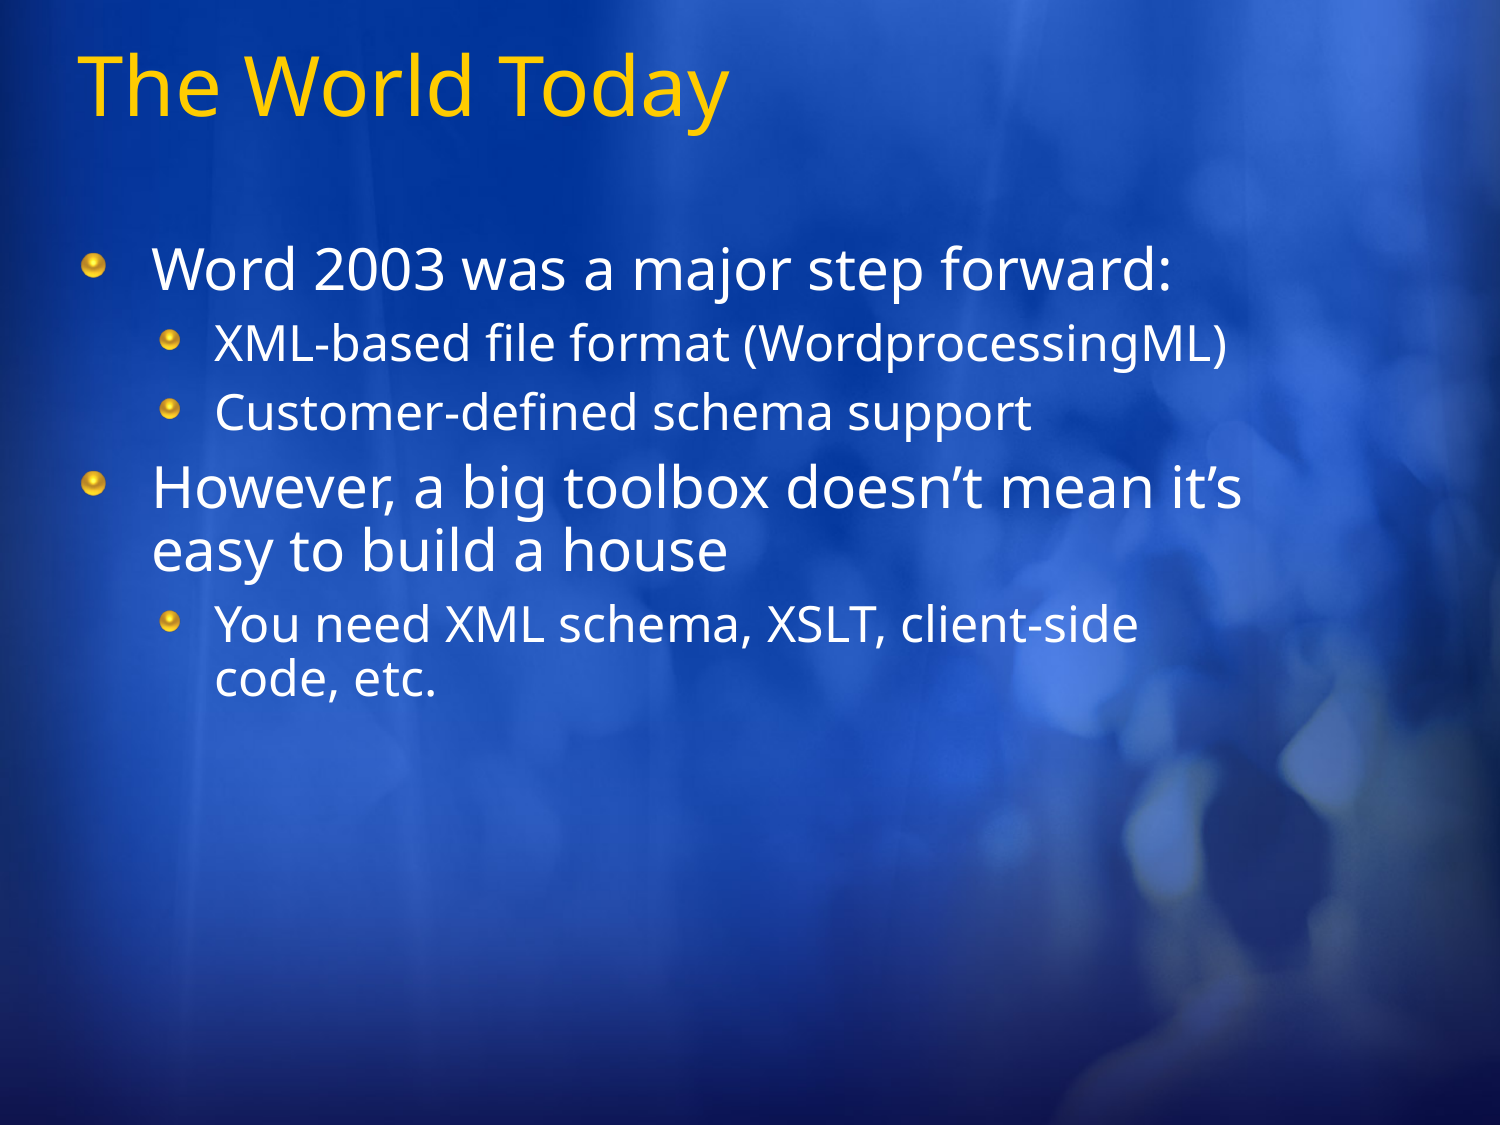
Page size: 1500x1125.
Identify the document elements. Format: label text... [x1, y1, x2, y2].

picture [0, 0, 1500, 1125]
list Word 2003 was a major step forward: XML-based file format (WordprocessingML) Customer-defined schema support However, a big toolbox doesn’t mean it’s easy to build a house You need XML schema, XSLT, client-side code, etc. [62, 232, 1443, 728]
title The World Today [62, 37, 1438, 143]
